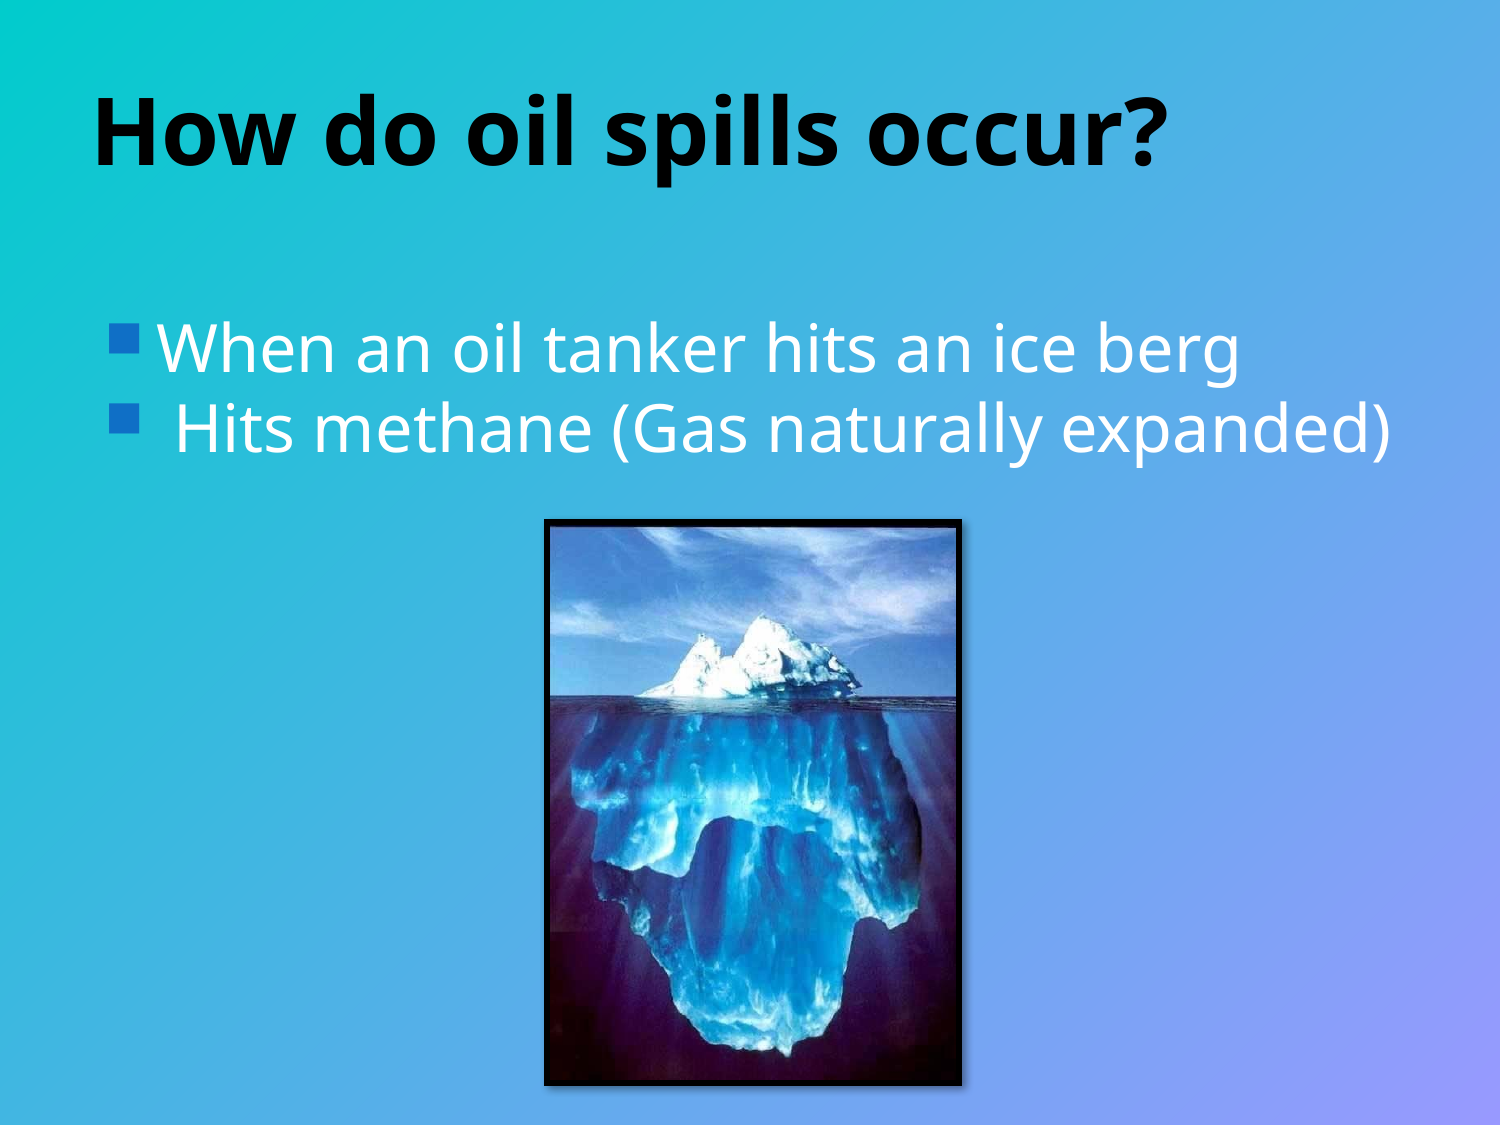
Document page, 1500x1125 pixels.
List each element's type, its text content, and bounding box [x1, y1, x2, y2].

title How do oil spills occur? [75, 25, 1425, 231]
list When an oil tanker hits an ice berg Hits methane (Gas naturally expanded) [75, 291, 1425, 1050]
picture [549, 524, 957, 1080]
